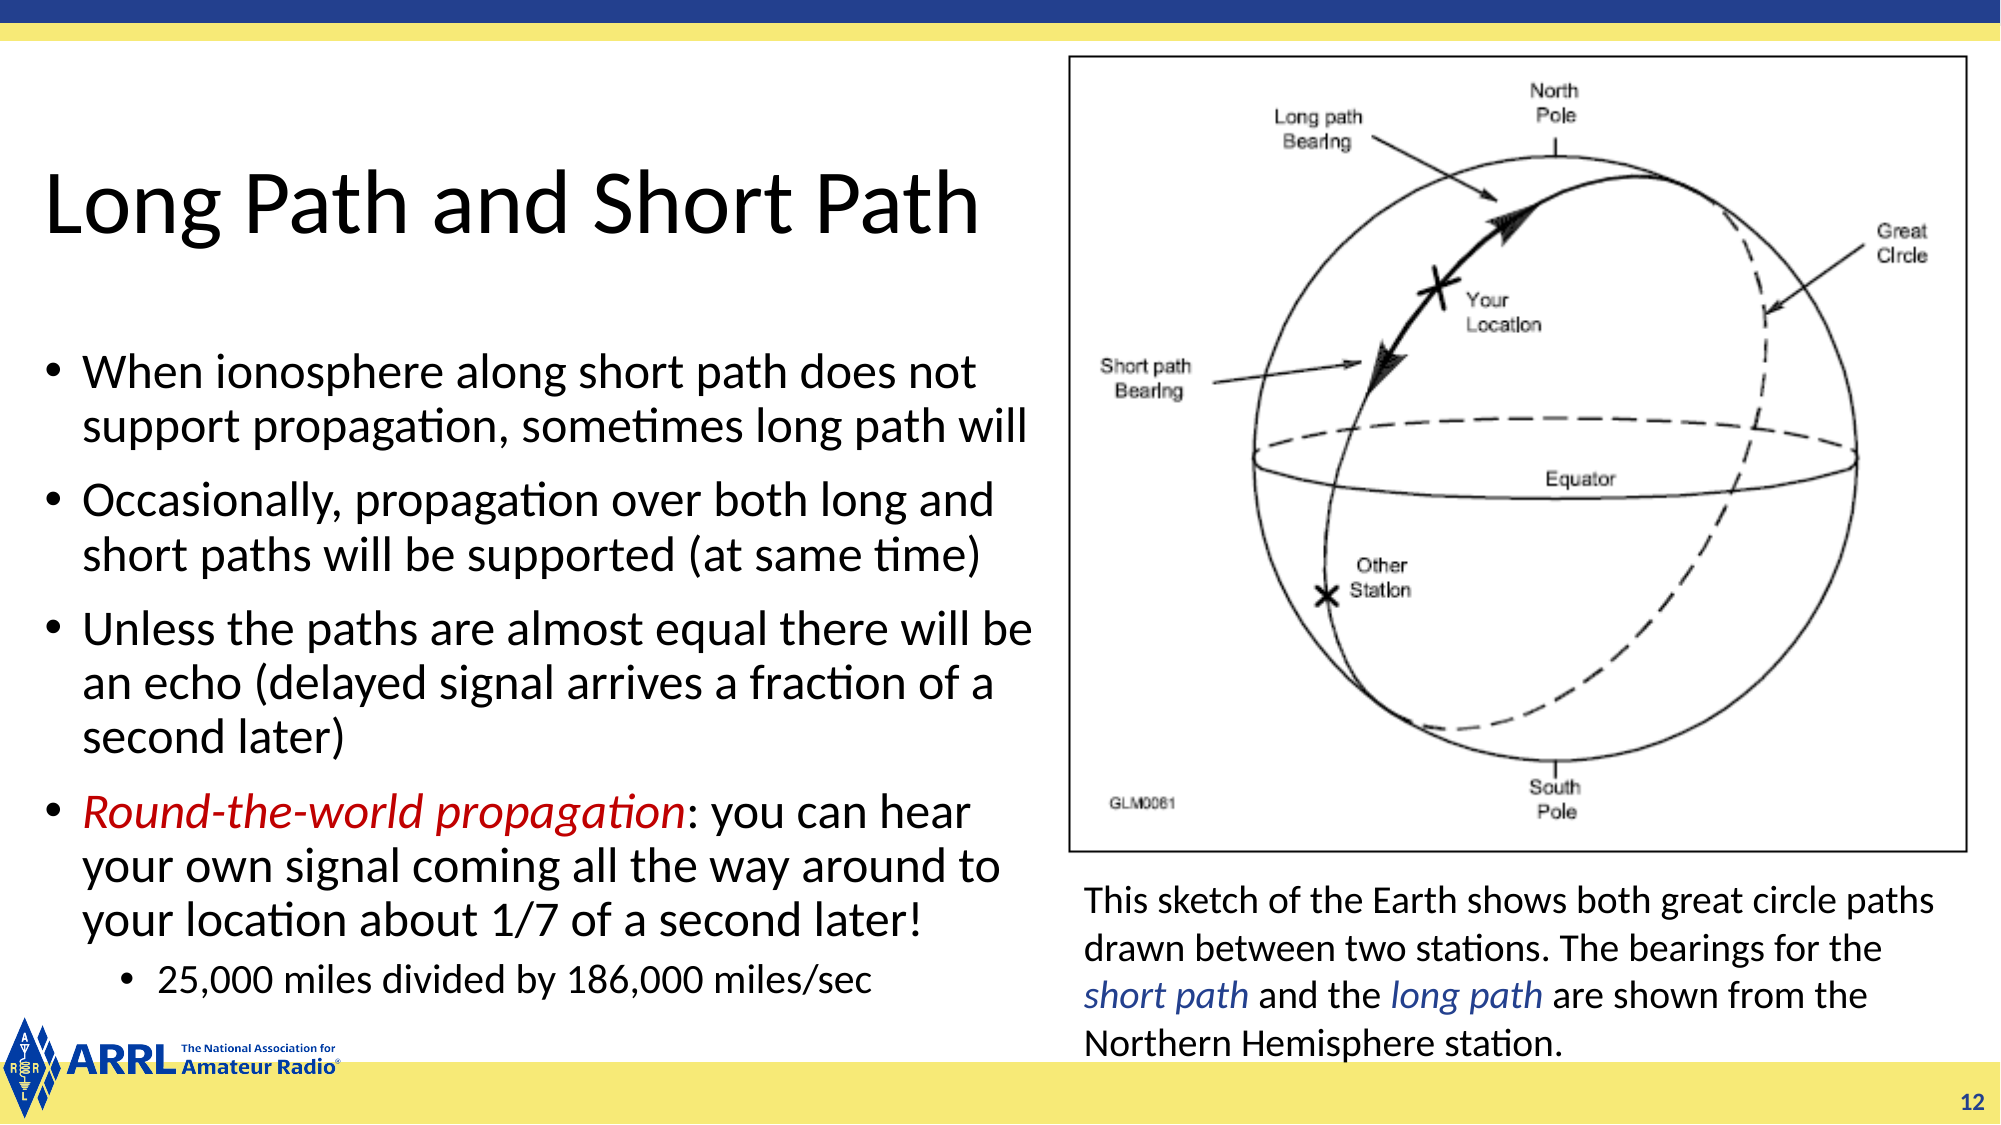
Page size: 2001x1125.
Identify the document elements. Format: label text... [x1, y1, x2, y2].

picture [1065, 50, 1988, 867]
list When ionosphere along short path does not support propagation, sometimes long path will Occasionally, propagation over both long and short paths will be supported (at same time) Unless the paths are almost equal there will be an echo (delayed signal arrives a fraction of a second later) Round-the-world propagation: you can hear your own signal coming all the way around to your location about 1/7 of a second later! 25,000 miles divided by 186,000 miles/sec [29, 337, 1070, 1075]
title Long Path and Short Path [29, 132, 1065, 276]
text_box This sketch of the Earth shows both great circle paths drawn between two stations. The bearings for the short path and the long path are shown from the Northern Hemisphere station. [1069, 867, 1971, 1072]
picture [1, 1015, 342, 1121]
